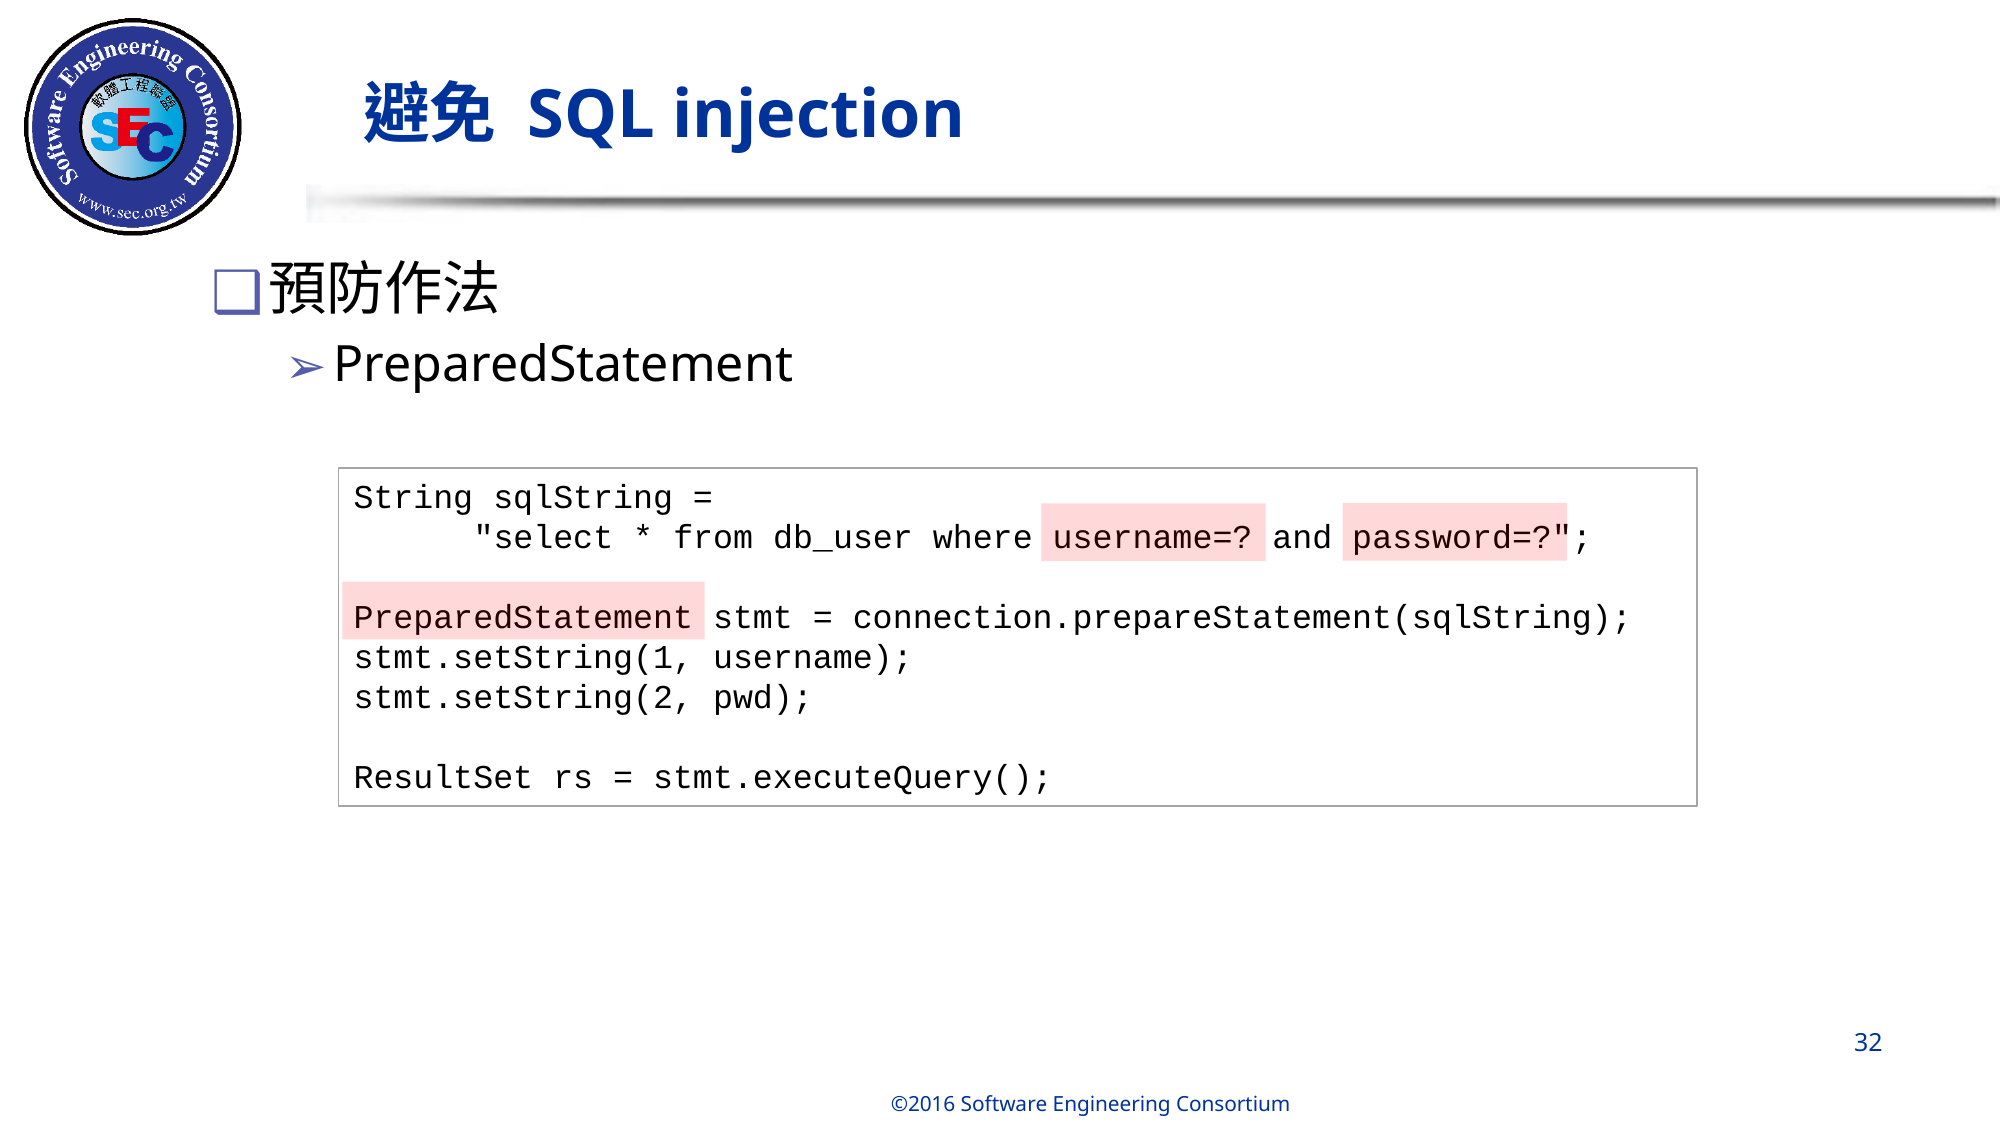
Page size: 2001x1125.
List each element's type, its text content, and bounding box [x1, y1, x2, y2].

picture [306, 184, 2000, 223]
list 預防作法 PreparedStatement [196, 243, 1898, 965]
text_box [342, 581, 705, 640]
picture [0, 0, 265, 259]
slide_number ‹#› [1481, 1019, 1898, 1094]
text_box [1041, 503, 1266, 562]
title 避免 SQL injection [348, 42, 2000, 179]
text_box String sqlString = "select * from db_user where username=? and password=?"; PreparedStatement stmt = connection.prepareStatement(sqlString); stmt.setString(1, username); stmt.setString(2, pwd); ResultSet rs = stmt.executeQuery(); [338, 467, 1697, 807]
text_box [1342, 502, 1567, 561]
